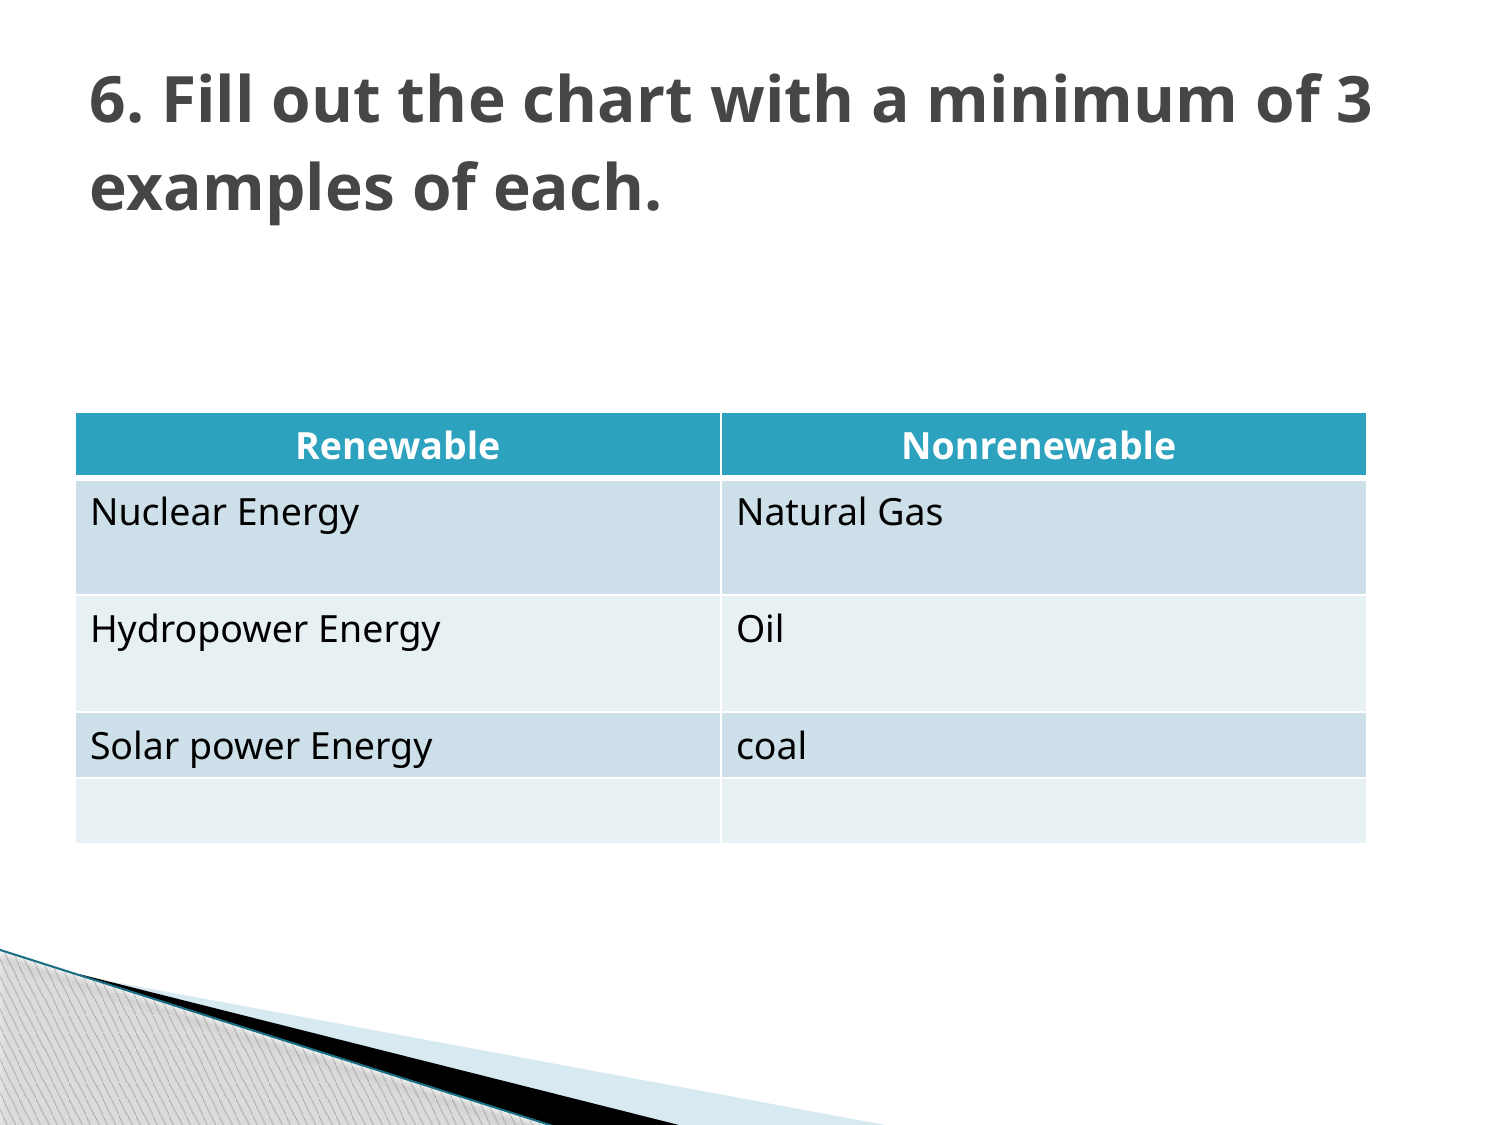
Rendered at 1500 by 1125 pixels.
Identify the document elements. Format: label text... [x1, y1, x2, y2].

table_header Nonrenewable [722, 413, 1366, 475]
table_cell coal [722, 713, 1366, 777]
table_cell Natural Gas [722, 481, 1366, 594]
table_cell [722, 779, 1366, 843]
table_header Renewable [76, 413, 720, 475]
table_cell [76, 779, 720, 843]
table_cell Nuclear Energy [76, 481, 720, 594]
table_cell Hydropower Energy [76, 596, 720, 711]
table_cell Solar power Energy [76, 713, 720, 777]
table_cell Oil [722, 596, 1366, 711]
title 6. Fill out the chart with a minimum of 3 examples of each. [75, 45, 1425, 326]
